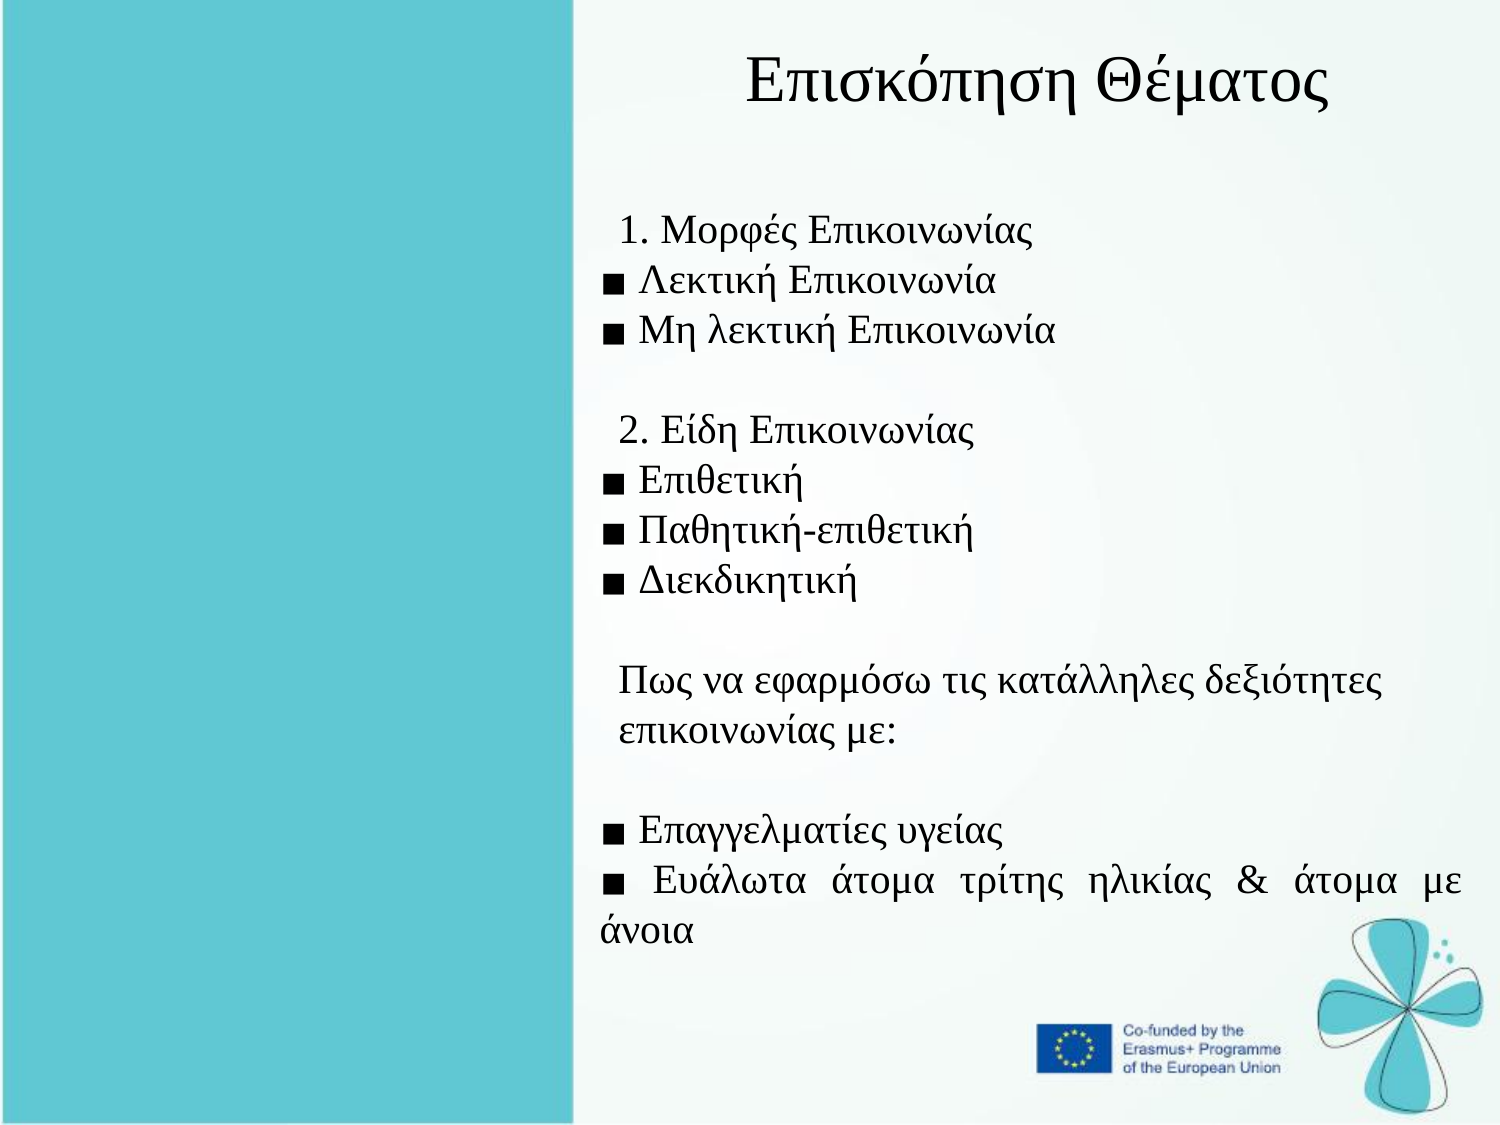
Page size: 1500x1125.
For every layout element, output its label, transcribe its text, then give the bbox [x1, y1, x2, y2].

text_box Επισκόπηση Θέματος [725, 27, 1352, 193]
text_box 1. Μορφές Επικοινωνίας Λεκτική Επικοινωνία Μη λεκτική Επικοινωνία 2. Είδη Επικοινωνίας Επιθετική Παθητική-επιθετική Διεκδικητική Πως να εφαρμόσω τις κατάλληλες δεξιότητες επικοινωνίας με: Επαγγελματίες υγείας Ευάλωτα άτομα τρίτης ηλικίας & άτομα με άνοια [584, 193, 1477, 960]
picture [0, 0, 1500, 1125]
